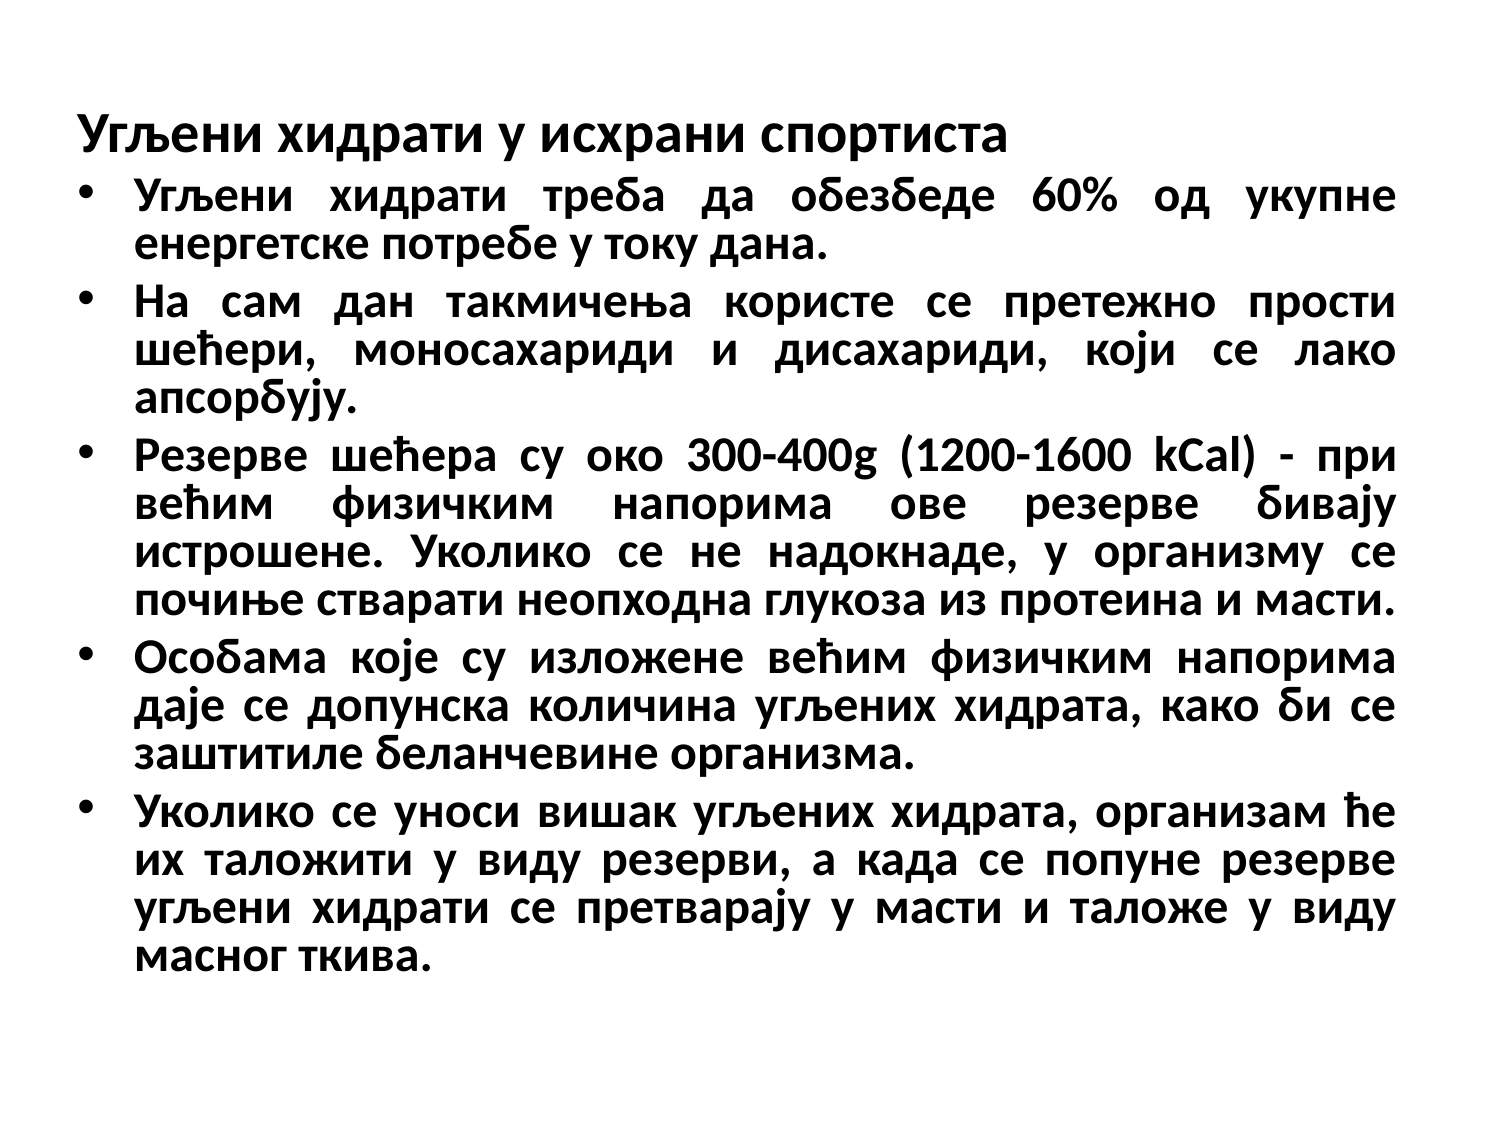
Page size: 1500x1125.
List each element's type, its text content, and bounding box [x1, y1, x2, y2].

list Угљени хидрати у исхрани спортиста Угљени хидрати треба да обезбеде 60% од укупне енергетске потребе у току дана. На сам дан такмичења користе се претежно прости шећери, моносахариди и дисахариди, који се лако апсорбују. Резерве шећера су око 300-400g (1200-1600 kCal) - при већим физичким напорима ове резерве бивају истрошене. Уколико се не надокнаде, у организму се почиње стварати неопходна глукоза из протеина и масти. Особама које су изложене већим физичким напорима даје се допунска количина угљених хидрата, како би се заштитиле беланчевине организма. Уколико се уноси вишак угљених хидрата, организам ће их таложити у виду резерви, а када се попуне резерве угљени хидрати се претварају у масти и таложе у виду масног ткива. [62, 99, 1413, 1125]
